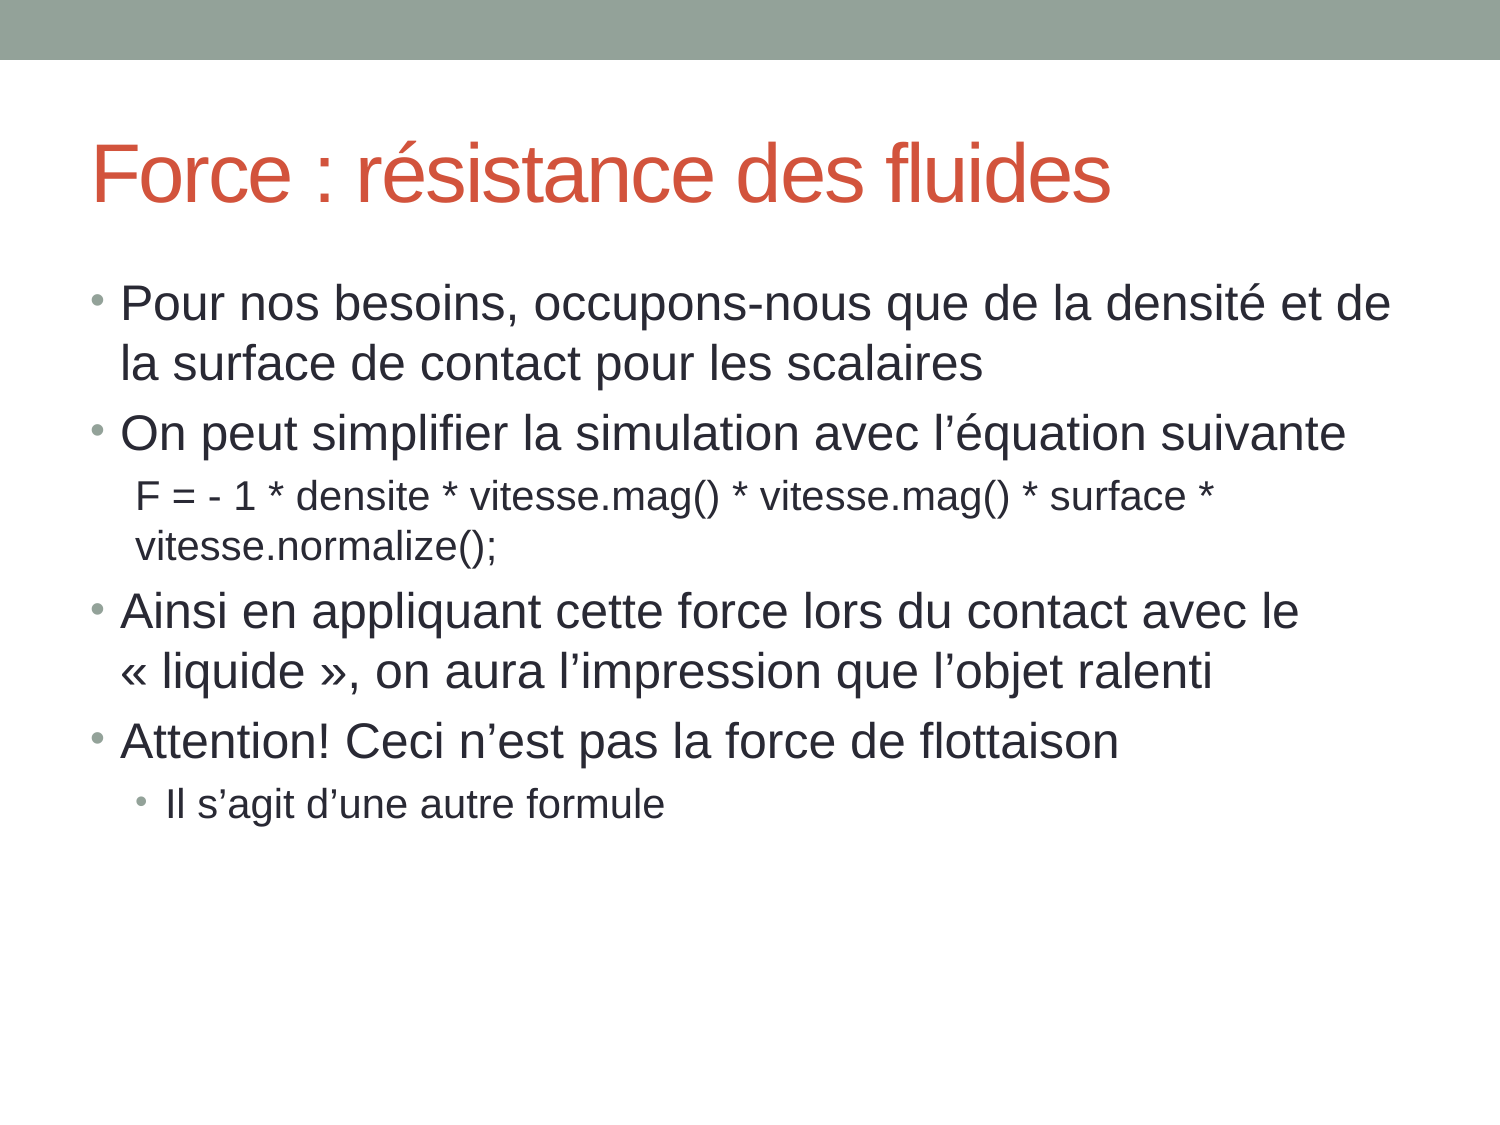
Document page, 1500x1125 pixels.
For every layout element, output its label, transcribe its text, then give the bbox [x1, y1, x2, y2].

title Force : résistance des fluides [75, 87, 1425, 250]
list Pour nos besoins, occupons-nous que de la densité et de la surface de contact pour les scalaires On peut simplifier la simulation avec l’équation suivante F = - 1 * densite * vitesse.mag() * vitesse.mag() * surface * vitesse.normalize(); Ainsi en appliquant cette force lors du contact avec le « liquide », on aura l’impression que l’objet ralenti Attention! Ceci n’est pas la force de flottaison Il s’agit d’une autre formule [75, 262, 1425, 1063]
